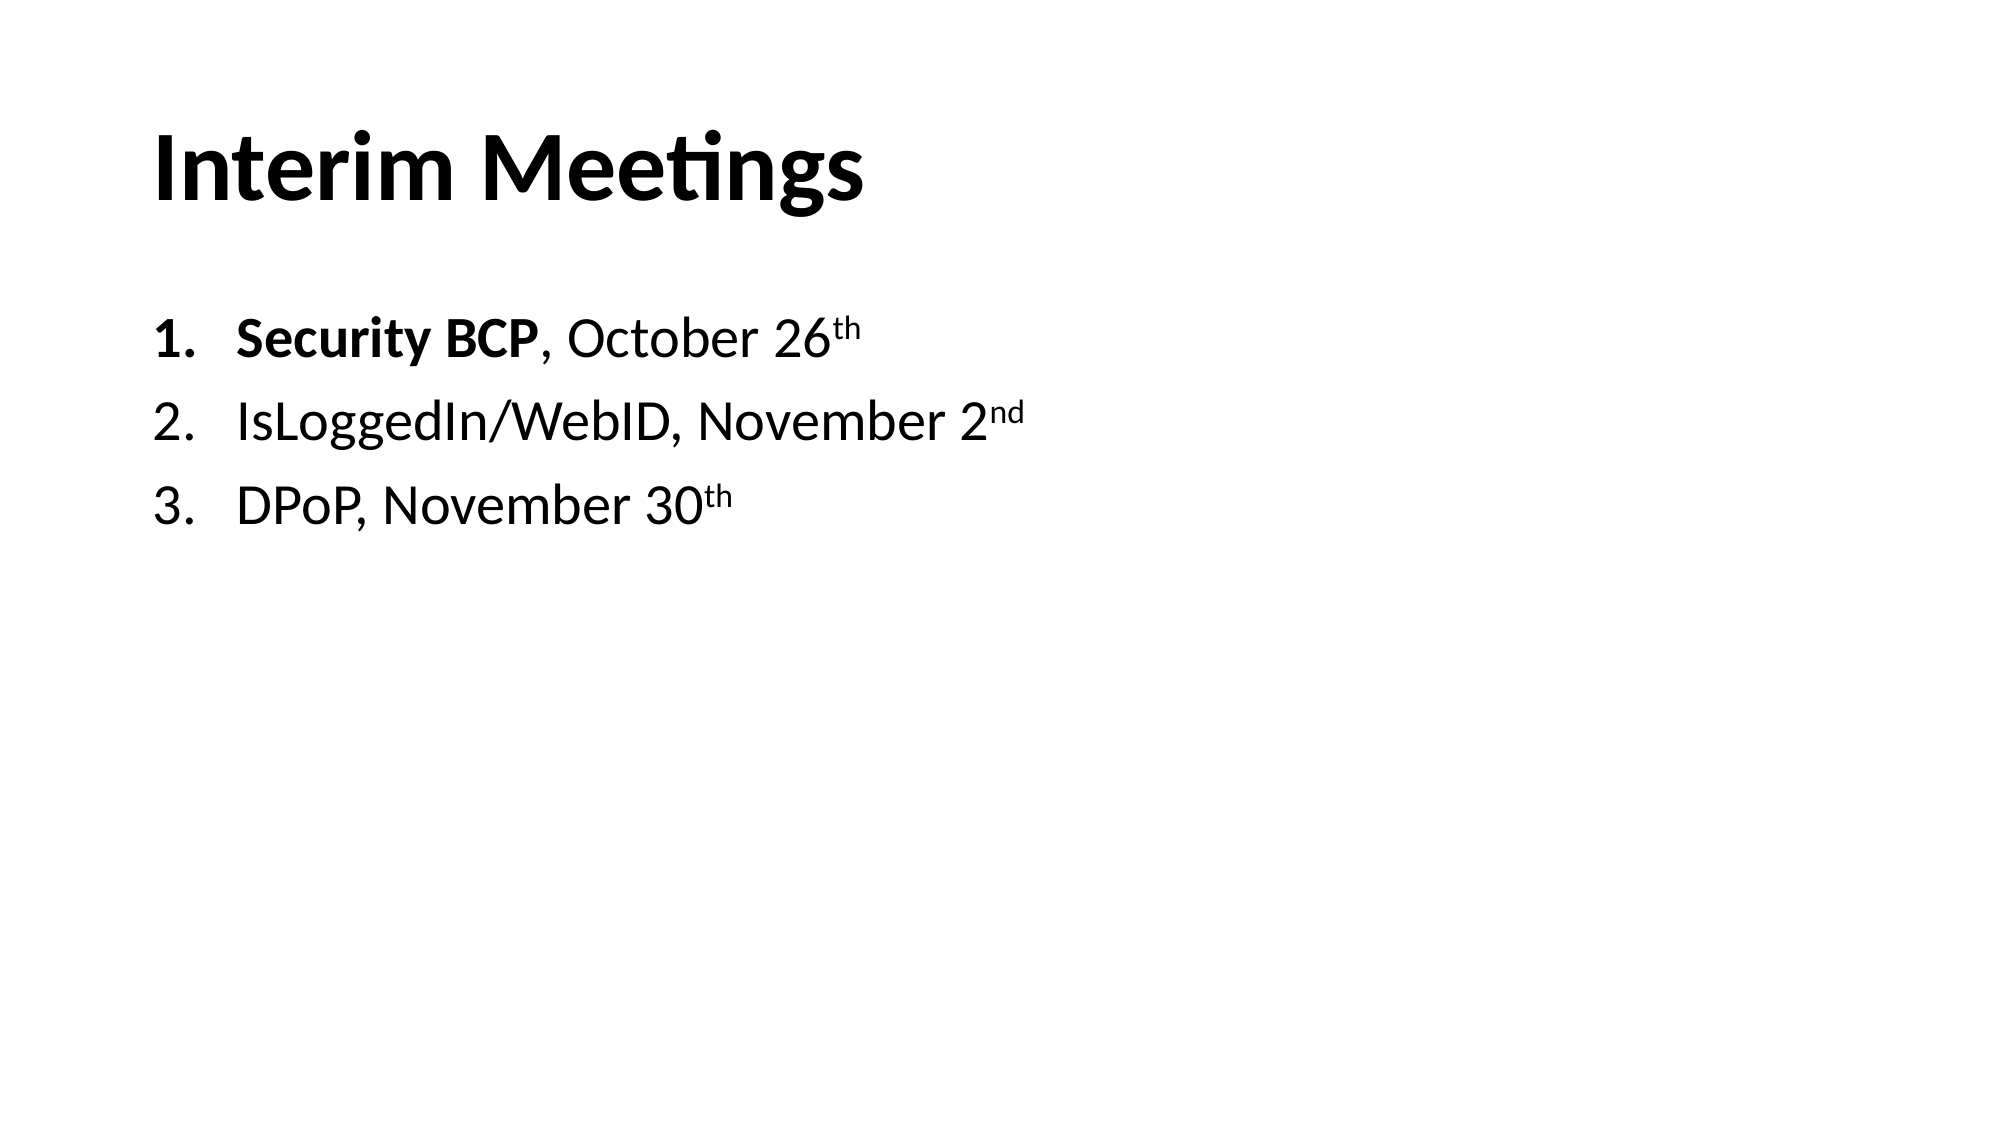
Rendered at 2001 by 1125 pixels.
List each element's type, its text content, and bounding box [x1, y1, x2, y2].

list Security BCP, October 26th IsLoggedIn/WebID, November 2nd DPoP, November 30th [137, 299, 1863, 1014]
title Interim Meetings [137, 59, 1863, 278]
